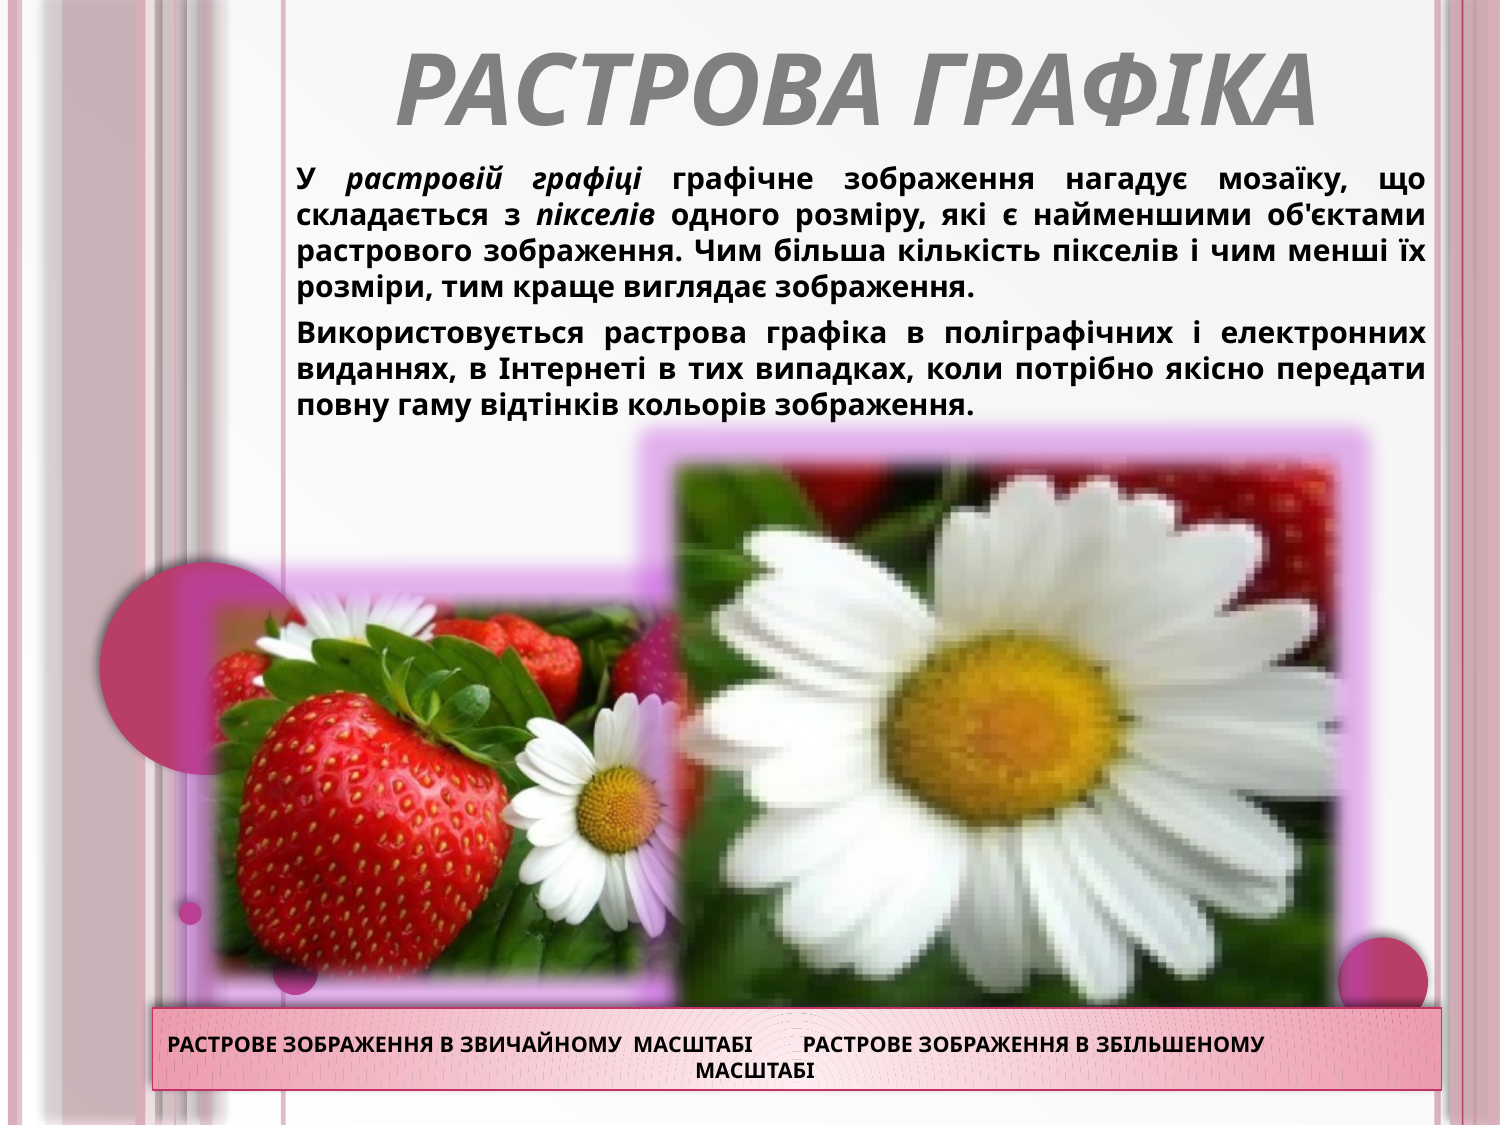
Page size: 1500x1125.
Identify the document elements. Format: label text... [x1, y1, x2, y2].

list У растровій графіці графічне зображення нагадує мозаїку, що складається з пікселів одного розміру, які є найменшими об'єктами растрового зображення. Чим більша кількість пікселів і чим менші їх розміри, тим краще виглядає зображення. Використовується растрова графіка в поліграфічних і електронних виданнях, в Інтернеті в тих випадках, коли потрібно якісно передати повну гаму відтінків кольорів зображення. [281, 152, 1442, 434]
text_box Растрове зображення в звичайному масштабі Растрове зображення в збільшеному масштабі [152, 1007, 1442, 1091]
title Растрова графіка [351, 0, 1364, 152]
picture [194, 444, 1354, 1034]
